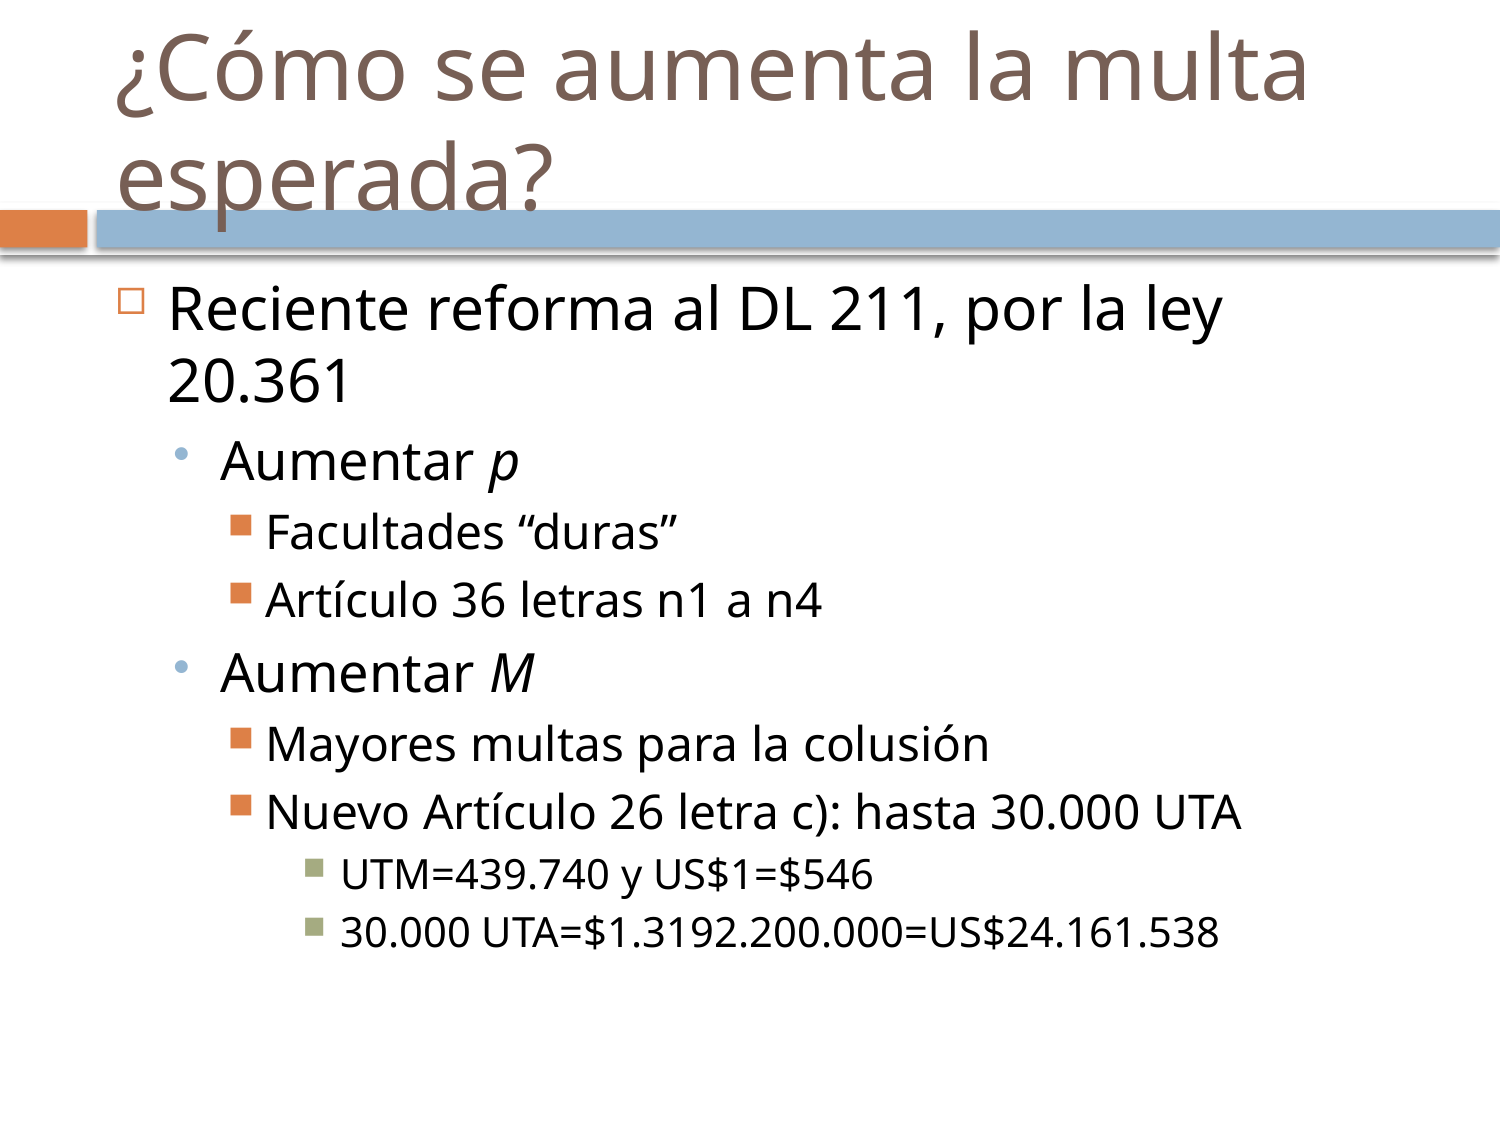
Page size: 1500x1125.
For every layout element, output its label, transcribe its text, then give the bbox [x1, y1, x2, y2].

title ¿Cómo se aumenta la multa esperada? [100, 37, 1438, 200]
list Reciente reforma al DL 211, por la ley 20.361 Aumentar p Facultades “duras” Artículo 36 letras n1 a n4 Aumentar M Mayores multas para la colusión Nuevo Artículo 26 letra c): hasta 30.000 UTA UTM=439.740 y US$1=$546 30.000 UTA=$1.3192.200.000=US$24.161.538 [100, 262, 1438, 1000]
